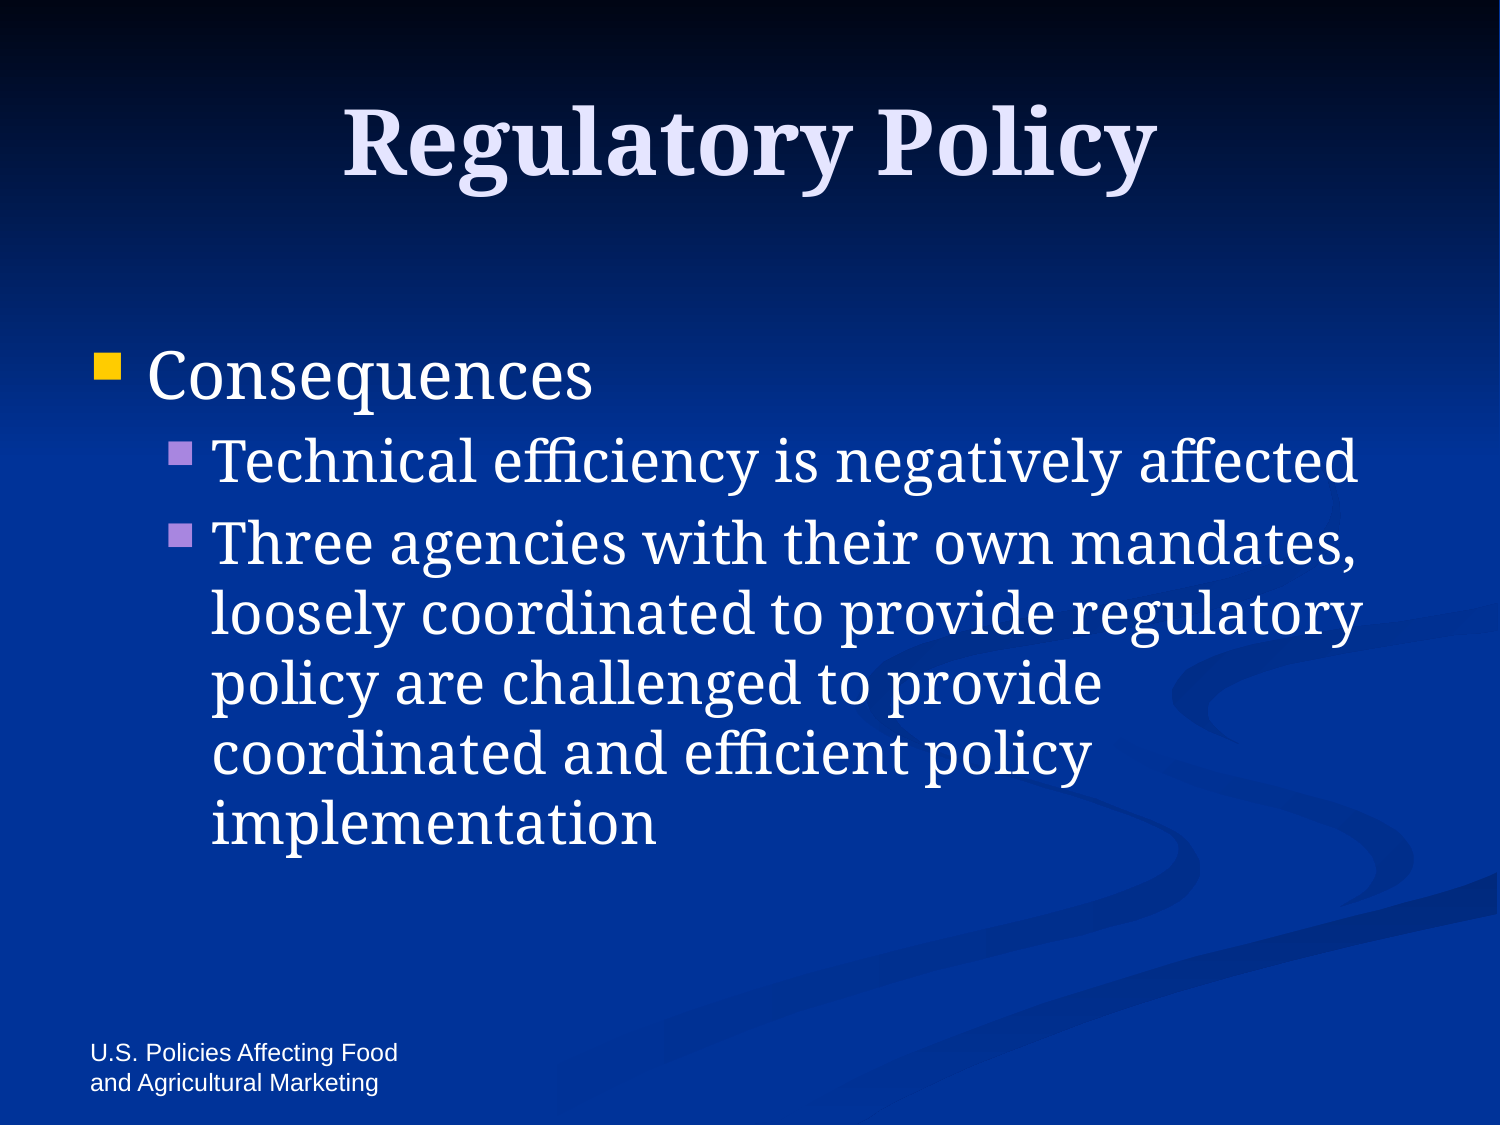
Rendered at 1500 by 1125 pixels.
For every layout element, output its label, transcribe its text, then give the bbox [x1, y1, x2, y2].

slide_number U.S. Policies Affecting Food and Agricultural Marketing [74, 1025, 426, 1104]
list Consequences Technical efficiency is negatively affected Three agencies with their own mandates, loosely coordinated to provide regulatory policy are challenged to provide coordinated and efficient policy implementation [74, 324, 1426, 1006]
title Regulatory Policy [74, 44, 1426, 233]
